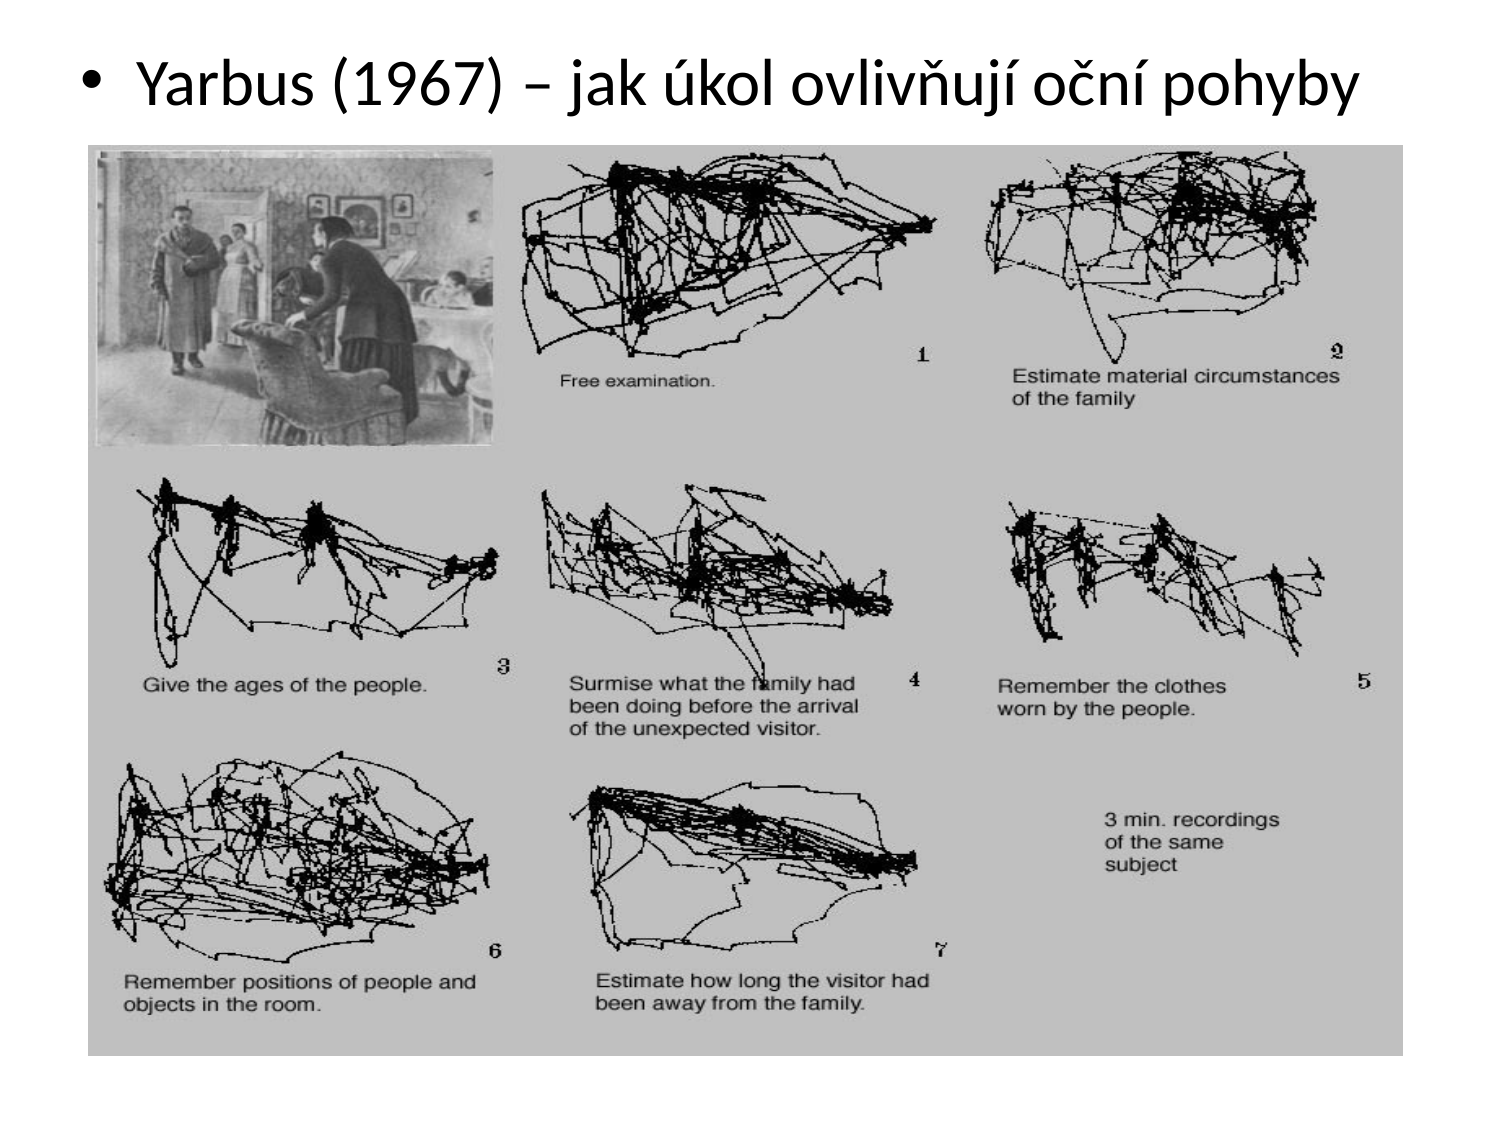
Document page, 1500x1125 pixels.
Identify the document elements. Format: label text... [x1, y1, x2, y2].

picture [88, 145, 1403, 1057]
list Yarbus (1967) – jak úkol ovlivňují oční pohyby [64, 30, 1415, 131]
